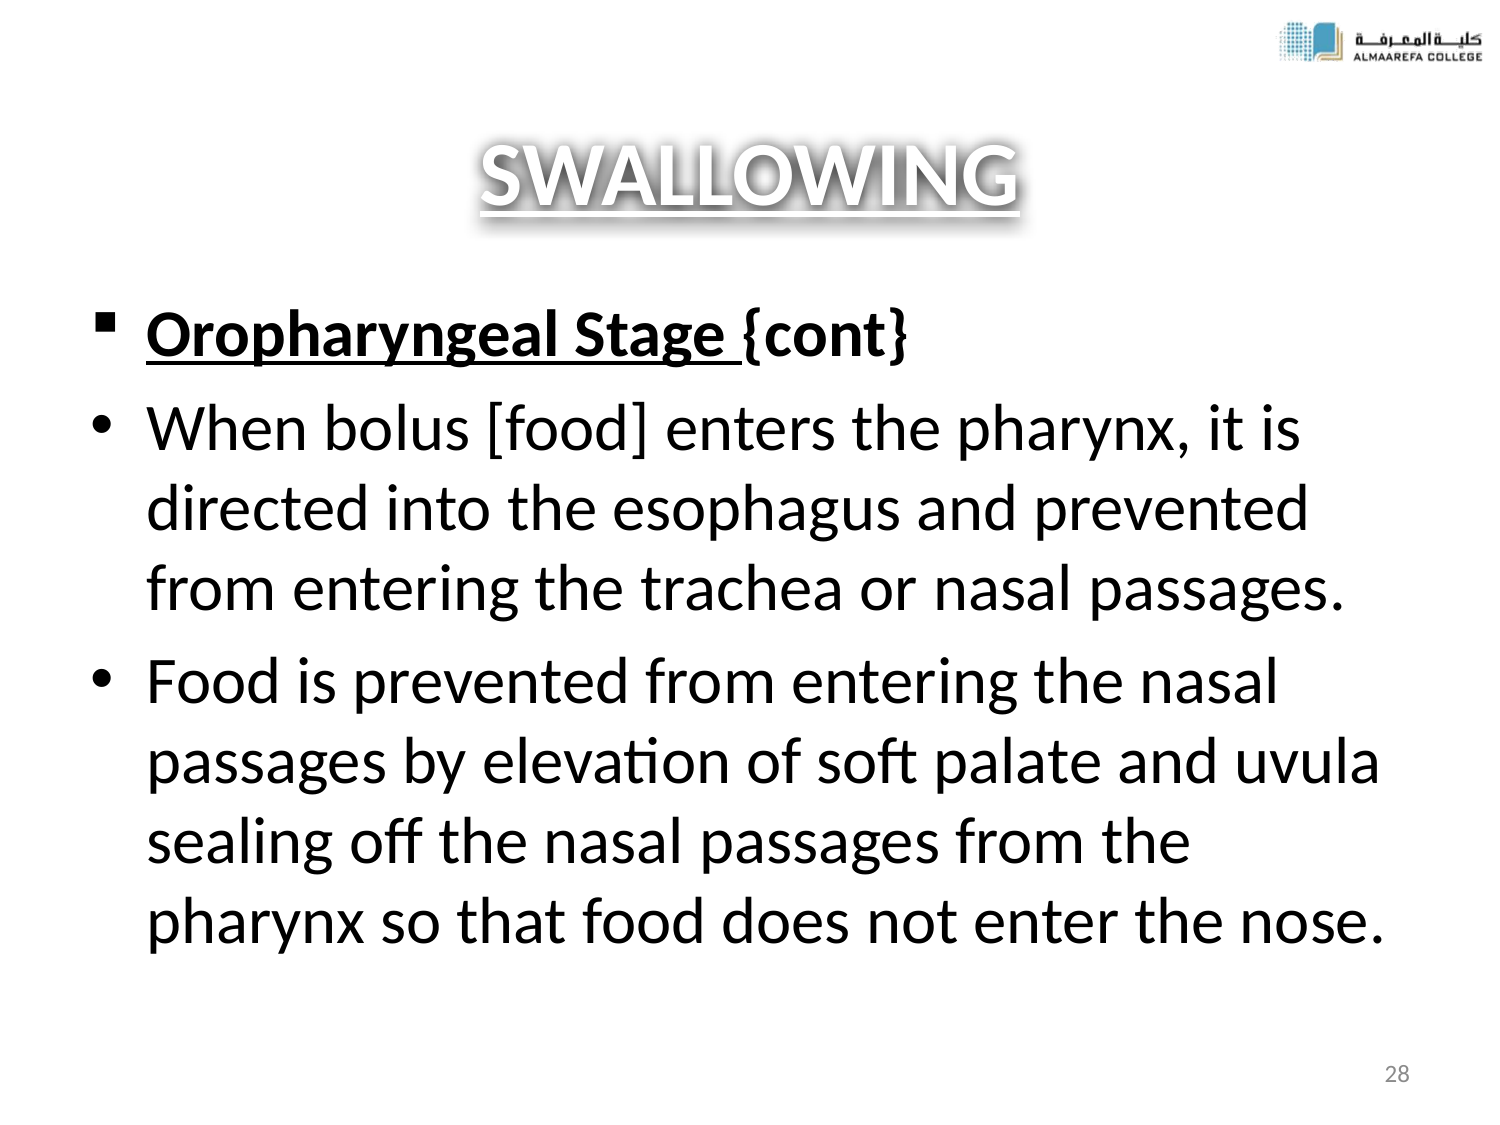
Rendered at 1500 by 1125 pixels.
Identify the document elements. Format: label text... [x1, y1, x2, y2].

slide_number 28 [1074, 1042, 1425, 1103]
list Oropharyngeal Stage {cont} When bolus [food] enters the pharynx, it is directed into the esophagus and prevented from entering the trachea or nasal passages. Food is prevented from entering the nasal passages by elevation of soft palate and uvula sealing off the nasal passages from the pharynx so that food does not enter the nose. [75, 282, 1425, 1025]
picture [1275, 12, 1487, 78]
title SWALLOWING [75, 75, 1425, 263]
